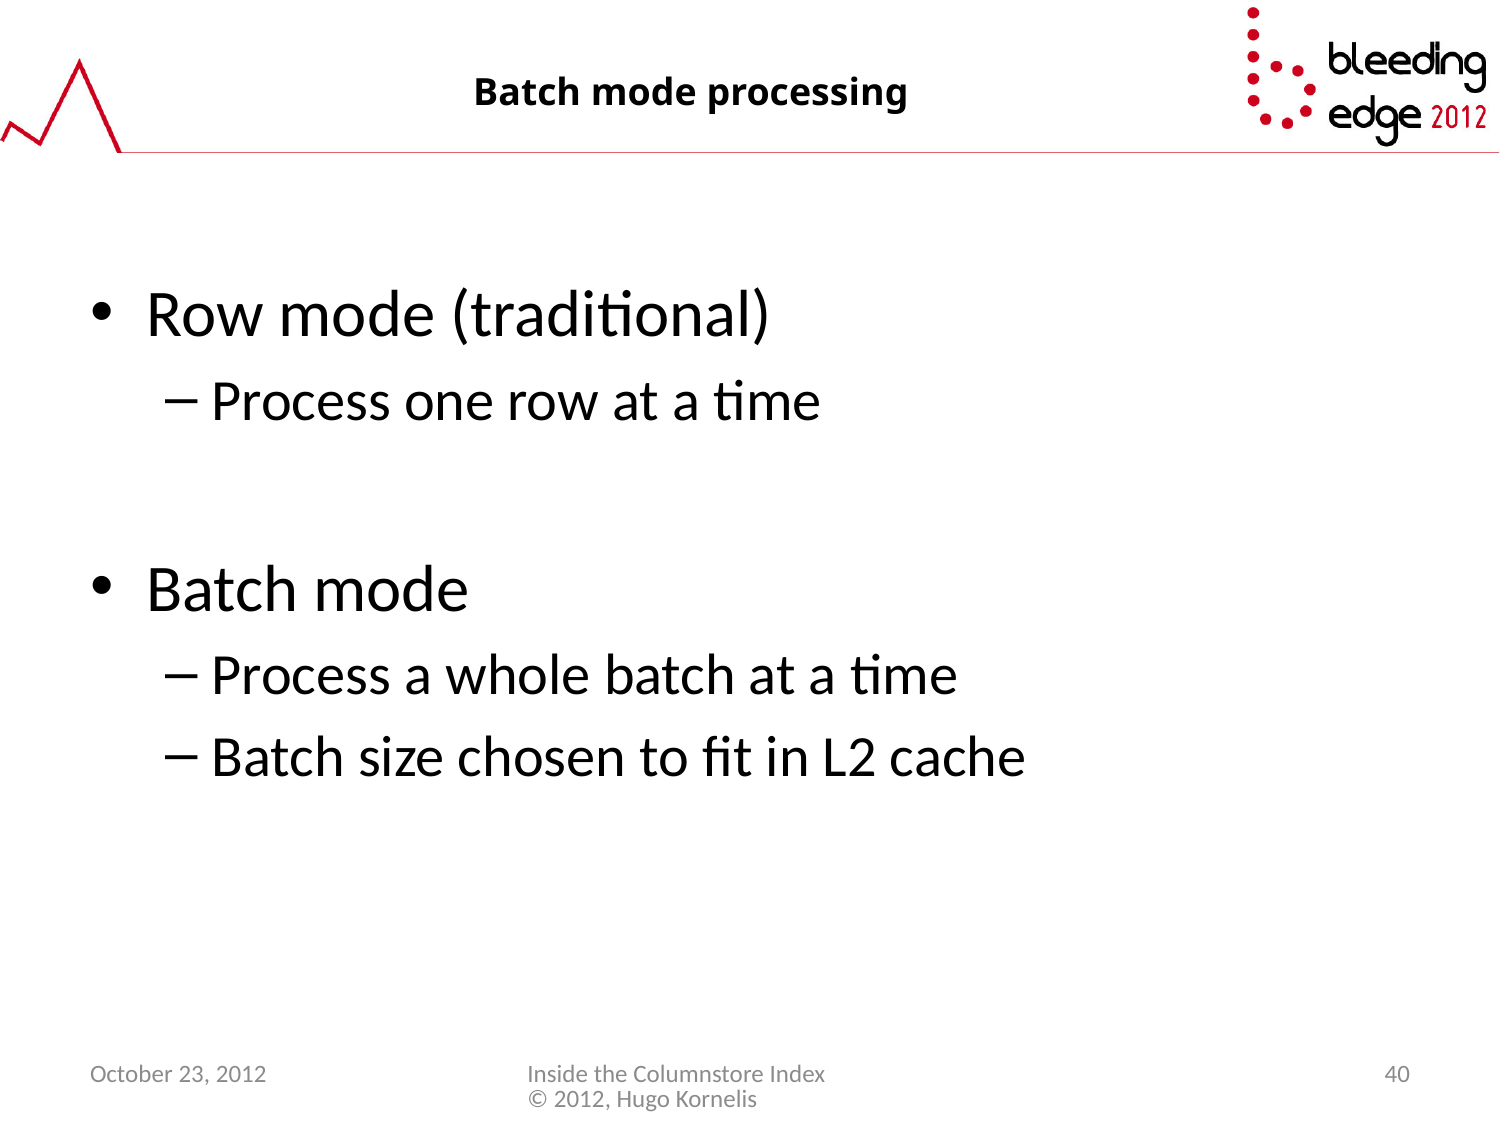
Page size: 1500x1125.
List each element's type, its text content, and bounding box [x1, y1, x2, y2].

picture [0, 1, 1500, 153]
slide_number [75, 1042, 425, 1103]
slide_number 40 [1074, 1042, 1425, 1103]
footer Inside the Columnstore Index © 2012, Hugo Kornelis [512, 1042, 988, 1103]
list Row mode (traditional) Process one row at a time Batch mode Process a whole batch at a time Batch size chosen to fit in L2 cache [75, 262, 1425, 1005]
title Batch mode processing [162, 60, 1220, 122]
